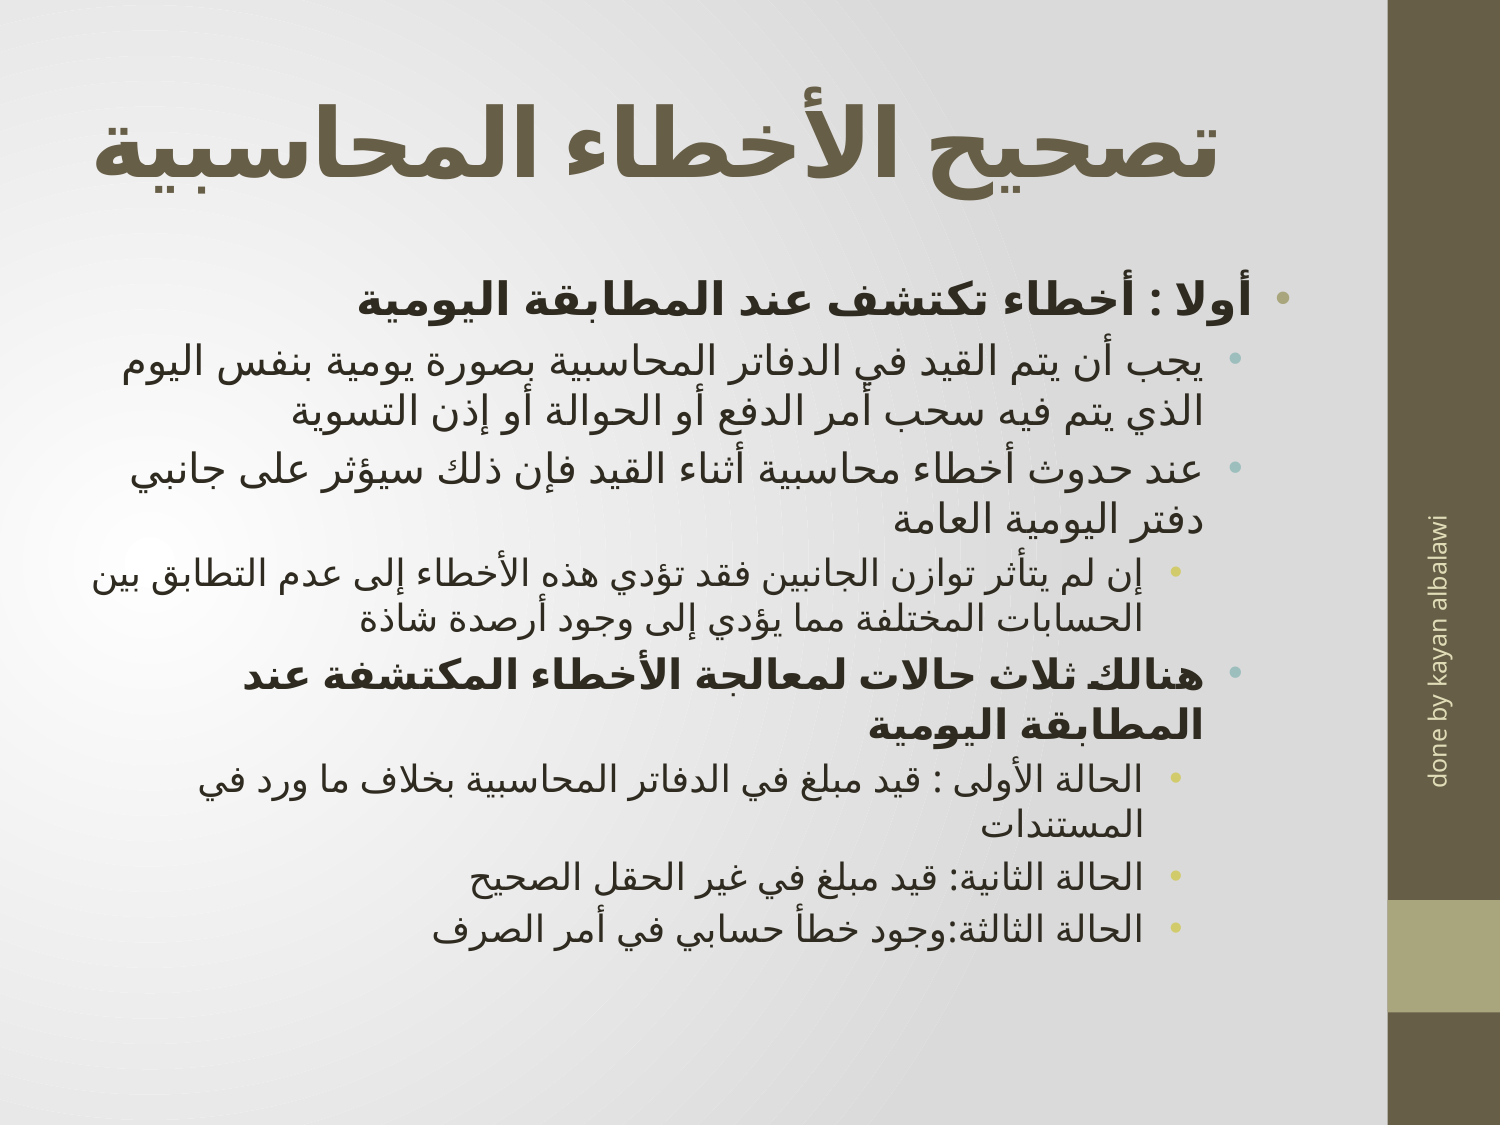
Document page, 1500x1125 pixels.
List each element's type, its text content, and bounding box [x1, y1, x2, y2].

list أولا : أخطاء تكتشف عند المطابقة اليومية يجب أن يتم القيد في الدفاتر المحاسبية بصورة يومية بنفس اليوم الذي يتم فيه سحب أمر الدفع أو الحوالة أو إذن التسوية عند حدوث أخطاء محاسبية أثناء القيد فإن ذلك سيؤثر على جانبي دفتر اليومية العامة إن لم يتأثر توازن الجانبين فقد تؤدي هذه الأخطاء إلى عدم التطابق بين الحسابات المختلفة مما يؤدي إلى وجود أرصدة شاذة هنالك ثلاث حالات لمعالجة الأخطاء المكتشفة عند المطابقة اليومية الحالة الأولى : قيد مبلغ في الدفاتر المحاسبية بخلاف ما ورد في المستندات الحالة الثانية: قيد مبلغ في غير الحقل الصحيح الحالة الثالثة:وجود خطأ حسابي في أمر الصرف [75, 262, 1325, 1050]
title تصحيح الأخطاء المحاسبية [75, 45, 1325, 233]
footer done by kayan albalawi [1408, 500, 1469, 889]
